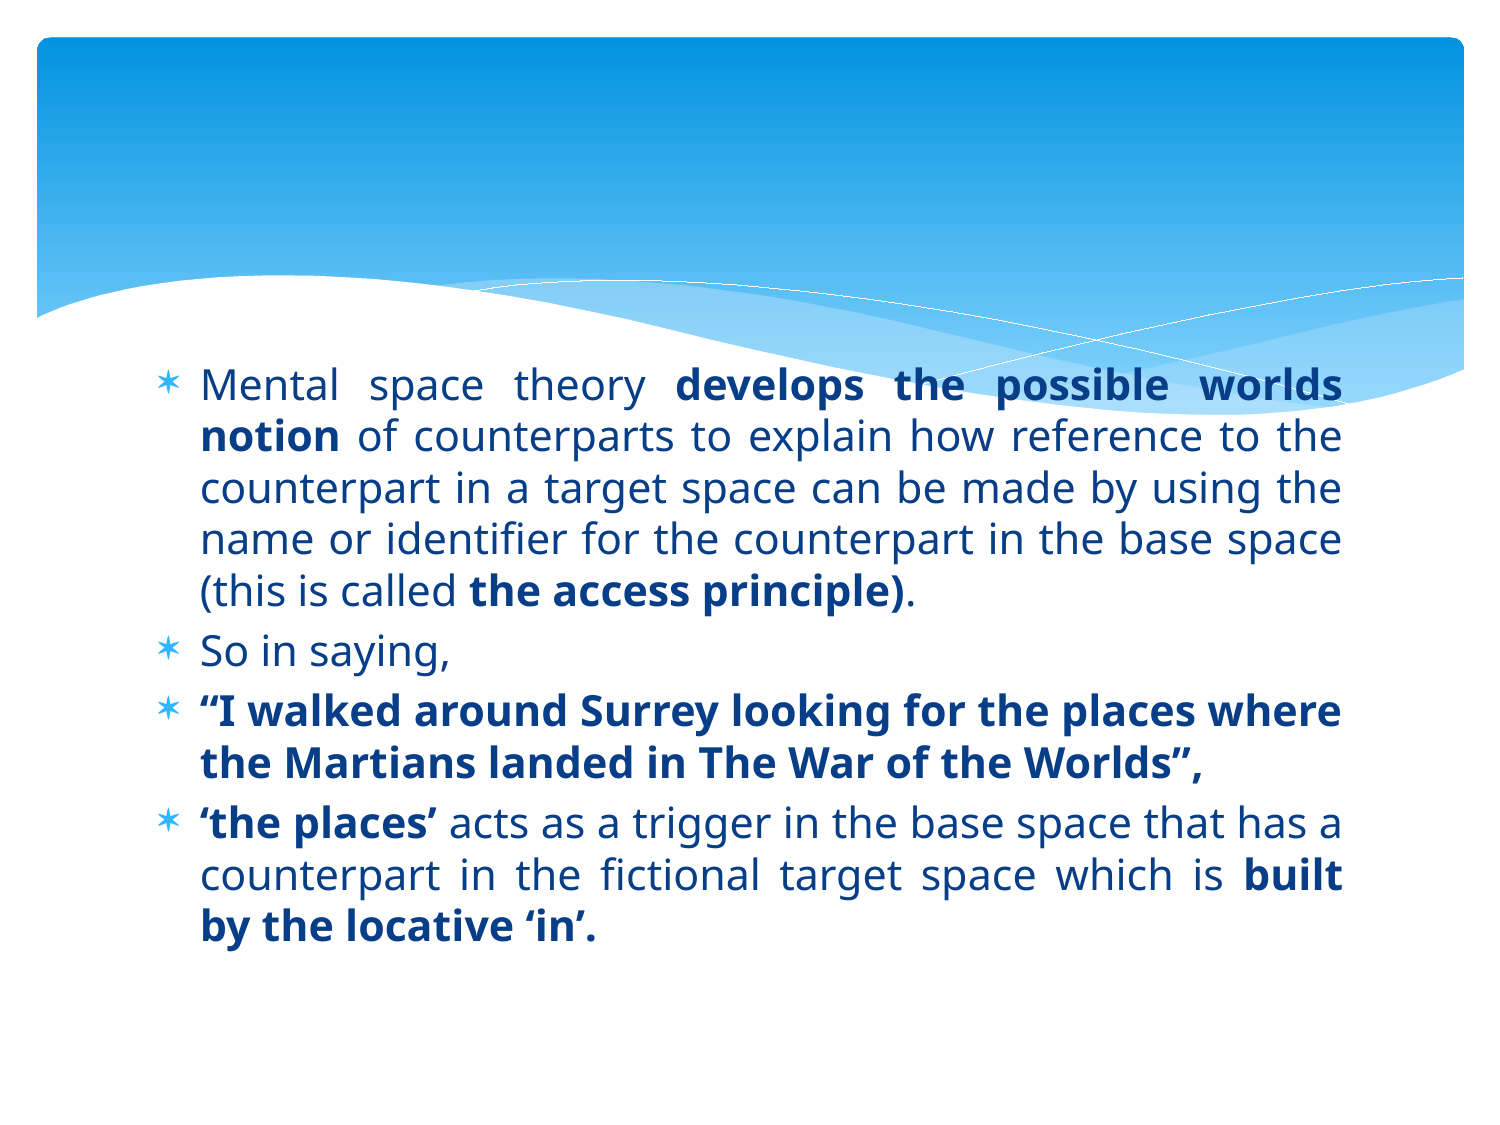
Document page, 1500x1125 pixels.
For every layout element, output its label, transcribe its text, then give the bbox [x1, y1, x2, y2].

list Mental space theory develops the possible worlds notion of counterparts to explain how reference to the counterpart in a target space can be made by using the name or identifier for the counterpart in the base space (this is called the access principle). So in saying, “I walked around Surrey looking for the places where the Martians landed in The War of the Worlds”, ‘the places’ acts as a trigger in the base space that has a counterpart in the fictional target space which is built by the locative ‘in’. [143, 349, 1359, 1005]
